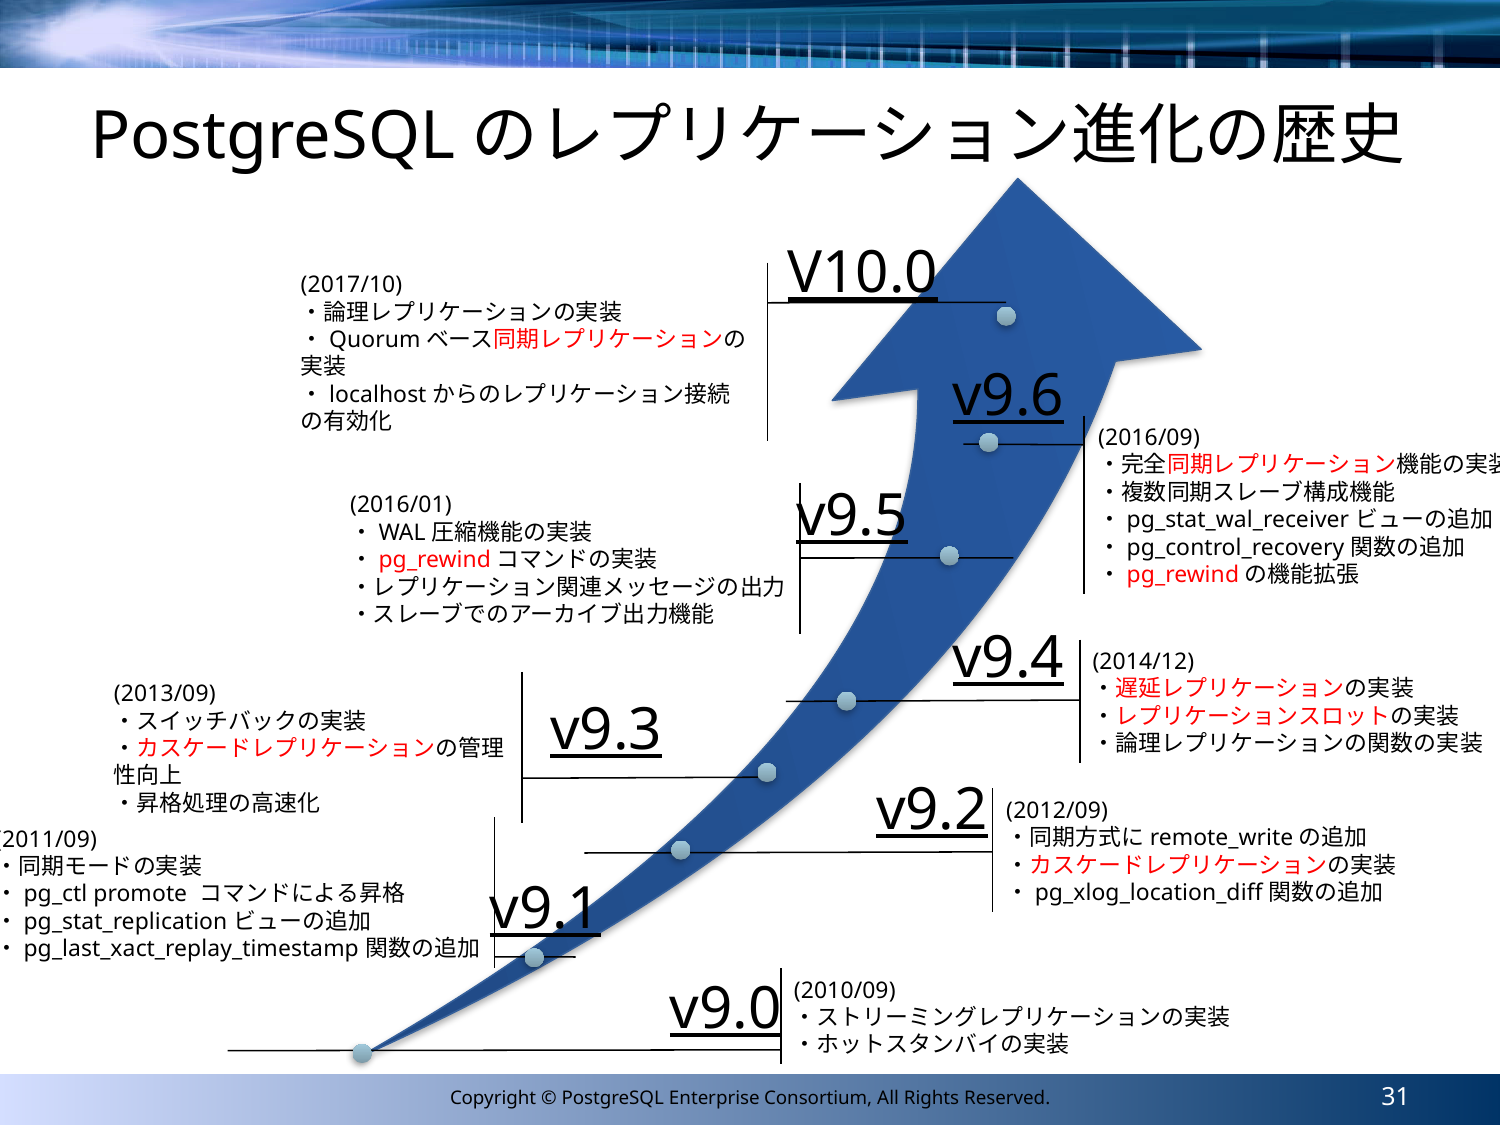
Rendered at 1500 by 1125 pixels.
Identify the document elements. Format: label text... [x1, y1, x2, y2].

text_box [373, 963, 530, 1050]
text_box [979, 433, 999, 453]
text_box [628, 853, 723, 917]
text_box [757, 763, 777, 783]
text_box [352, 1043, 372, 1064]
title PostgreSQLのレプリケーション進化の歴史 [74, 81, 1426, 183]
text_box v9.6 [913, 343, 1103, 450]
text_box (2017/10) ・論理レプリケーションの実装 ・Quorumベース同期レプリケーションの実装 ・localhostからのレプリケーション接続の有効化 [287, 262, 768, 442]
text_box V10.0 [768, 220, 958, 328]
slide_number 31 [1074, 1074, 1426, 1123]
text_box v9.2 [837, 757, 1027, 864]
picture [0, 0, 1500, 68]
text_box [837, 691, 857, 711]
text_box (2014/12) ・遅延レプリケーションの実装 ・レプリケーションスロットの実装 ・論理レプリケーションの関数の実装 [1079, 640, 1497, 764]
text_box (2010/09) ・ストリーミングレプリケーションの実装 ・ホットスタンバイの実装 [780, 968, 1244, 1065]
text_box [996, 306, 1016, 326]
text_box [524, 948, 544, 968]
text_box v9.1 [463, 856, 628, 963]
text_box [656, 450, 1080, 852]
text_box (2011/09) ・同期モードの実装 ・pg_ctl promote コマンドによる昇格 ・pg_stat_replicationビューの追加 ・pg_last_xact_replay_timestamp関数の追加 [0, 817, 495, 969]
text_box (2012/09) ・同期方式にremote_writeの追加 ・カスケードレプリケーションの実装 ・pg_xlog_location_diff関数の追加 [992, 788, 1411, 912]
text_box (2016/01) ・WAL圧縮機能の実装 ・pg_rewindコマンドの実装 ・レプリケーション関連メッセージの出力 ・スレーブでのアーカイブ出力機能 [336, 483, 801, 635]
text_box v9.5 [768, 463, 936, 570]
text_box [831, 183, 1202, 402]
text_box v9.0 [631, 956, 821, 1063]
text_box v9.3 [522, 677, 690, 784]
text_box [940, 546, 960, 566]
text_box (2013/09) ・スイッチバックの実装 ・カスケードレプリケーションの管理性向上 ・昇格処理の高速化 [100, 672, 519, 823]
text_box v9.4 [913, 605, 1103, 712]
text_box [671, 840, 691, 860]
text_box (2016/09) ・完全同期レプリケーション機能の実装 ・複数同期スレーブ構成機能 ・pg_stat_wal_receiverビューの追加 ・pg_control_recovery関数の追加 ・pg_rewindの機能拡張 [1083, 416, 1500, 595]
